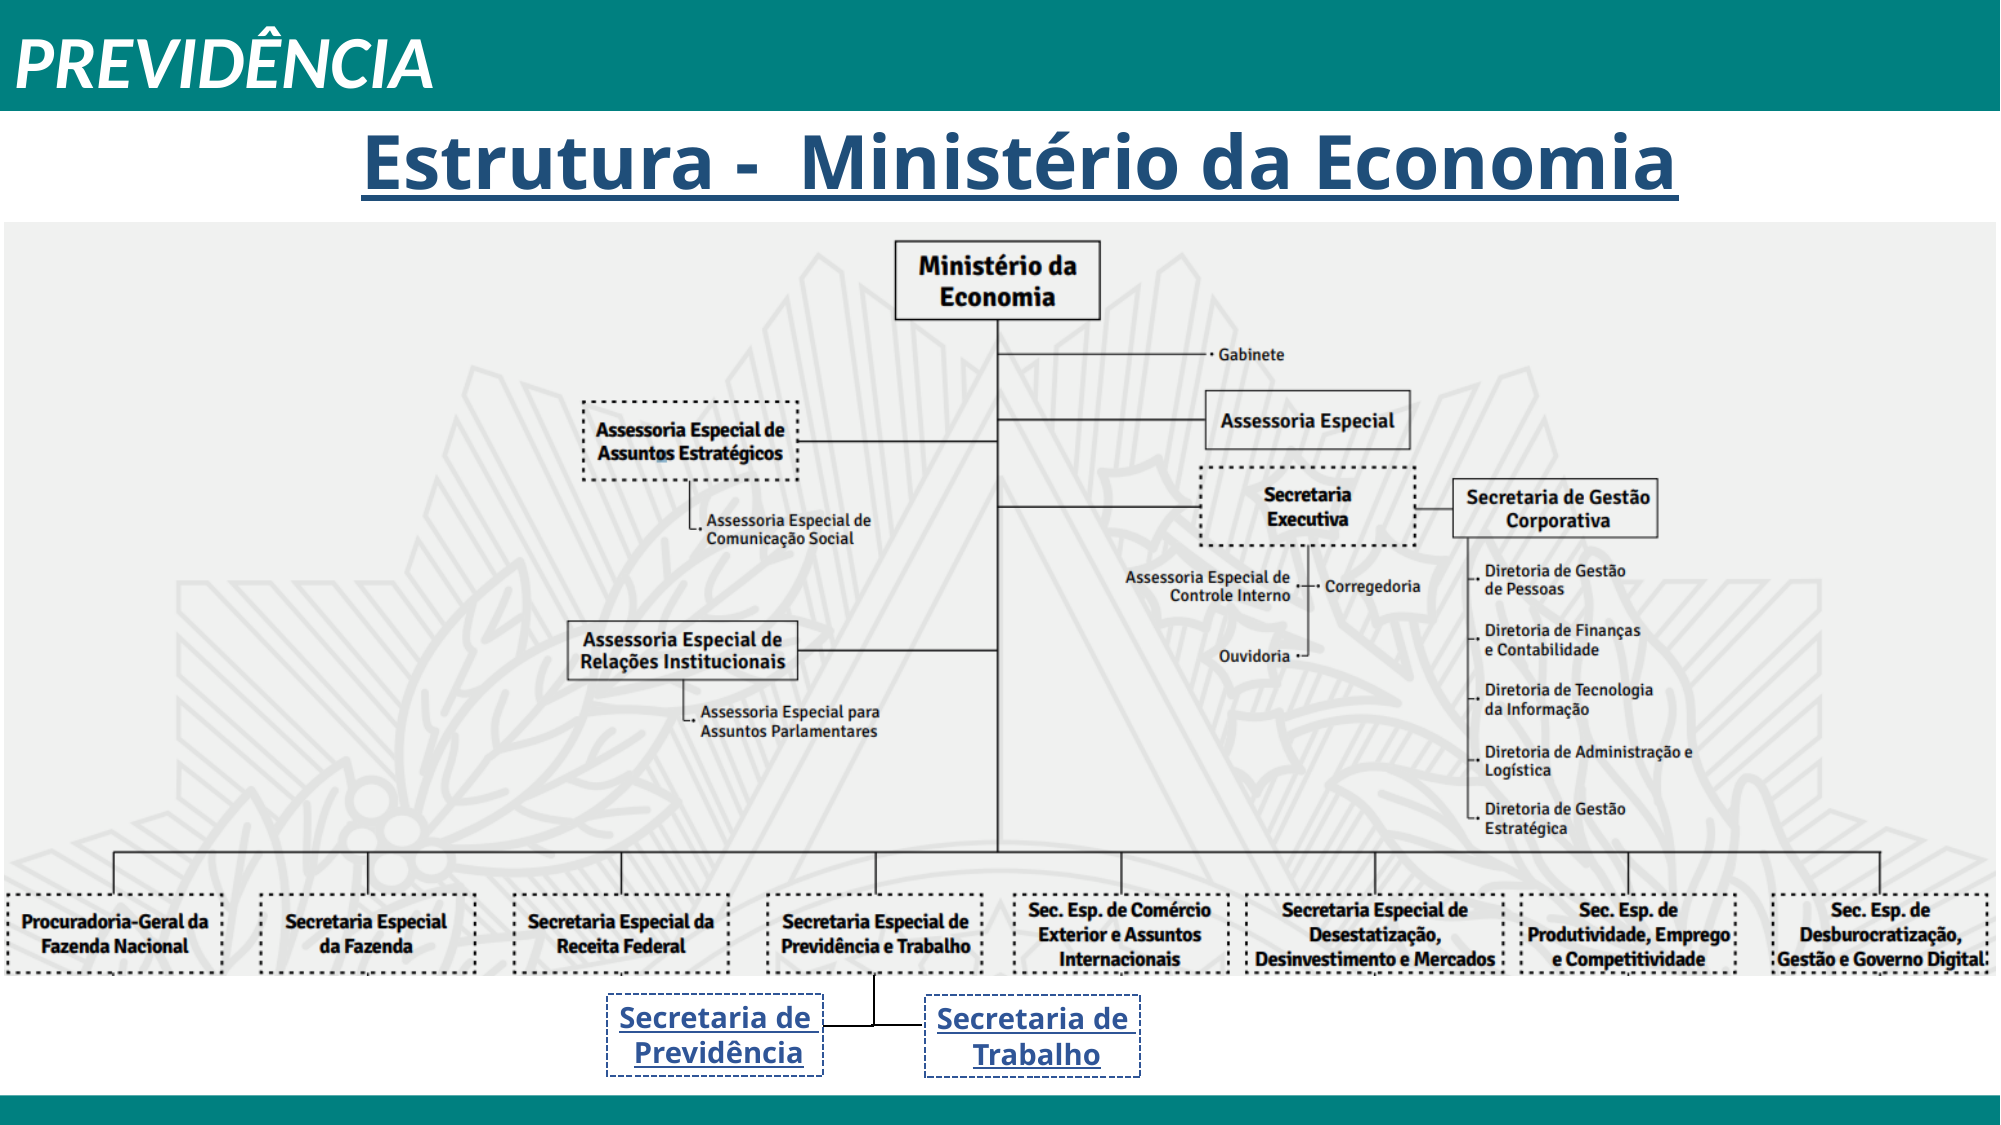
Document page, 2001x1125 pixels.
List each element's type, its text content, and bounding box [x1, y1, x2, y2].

text_box Secretaria de Trabalho [922, 993, 1152, 1079]
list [3, 222, 1996, 976]
text_box PREVIDÊNCIA [0, 0, 2000, 111]
text_box [0, 1095, 2000, 1125]
text_box Secretaria de Previdência [604, 992, 834, 1077]
text_box Estrutura - Ministério da Economia [346, 107, 1694, 212]
